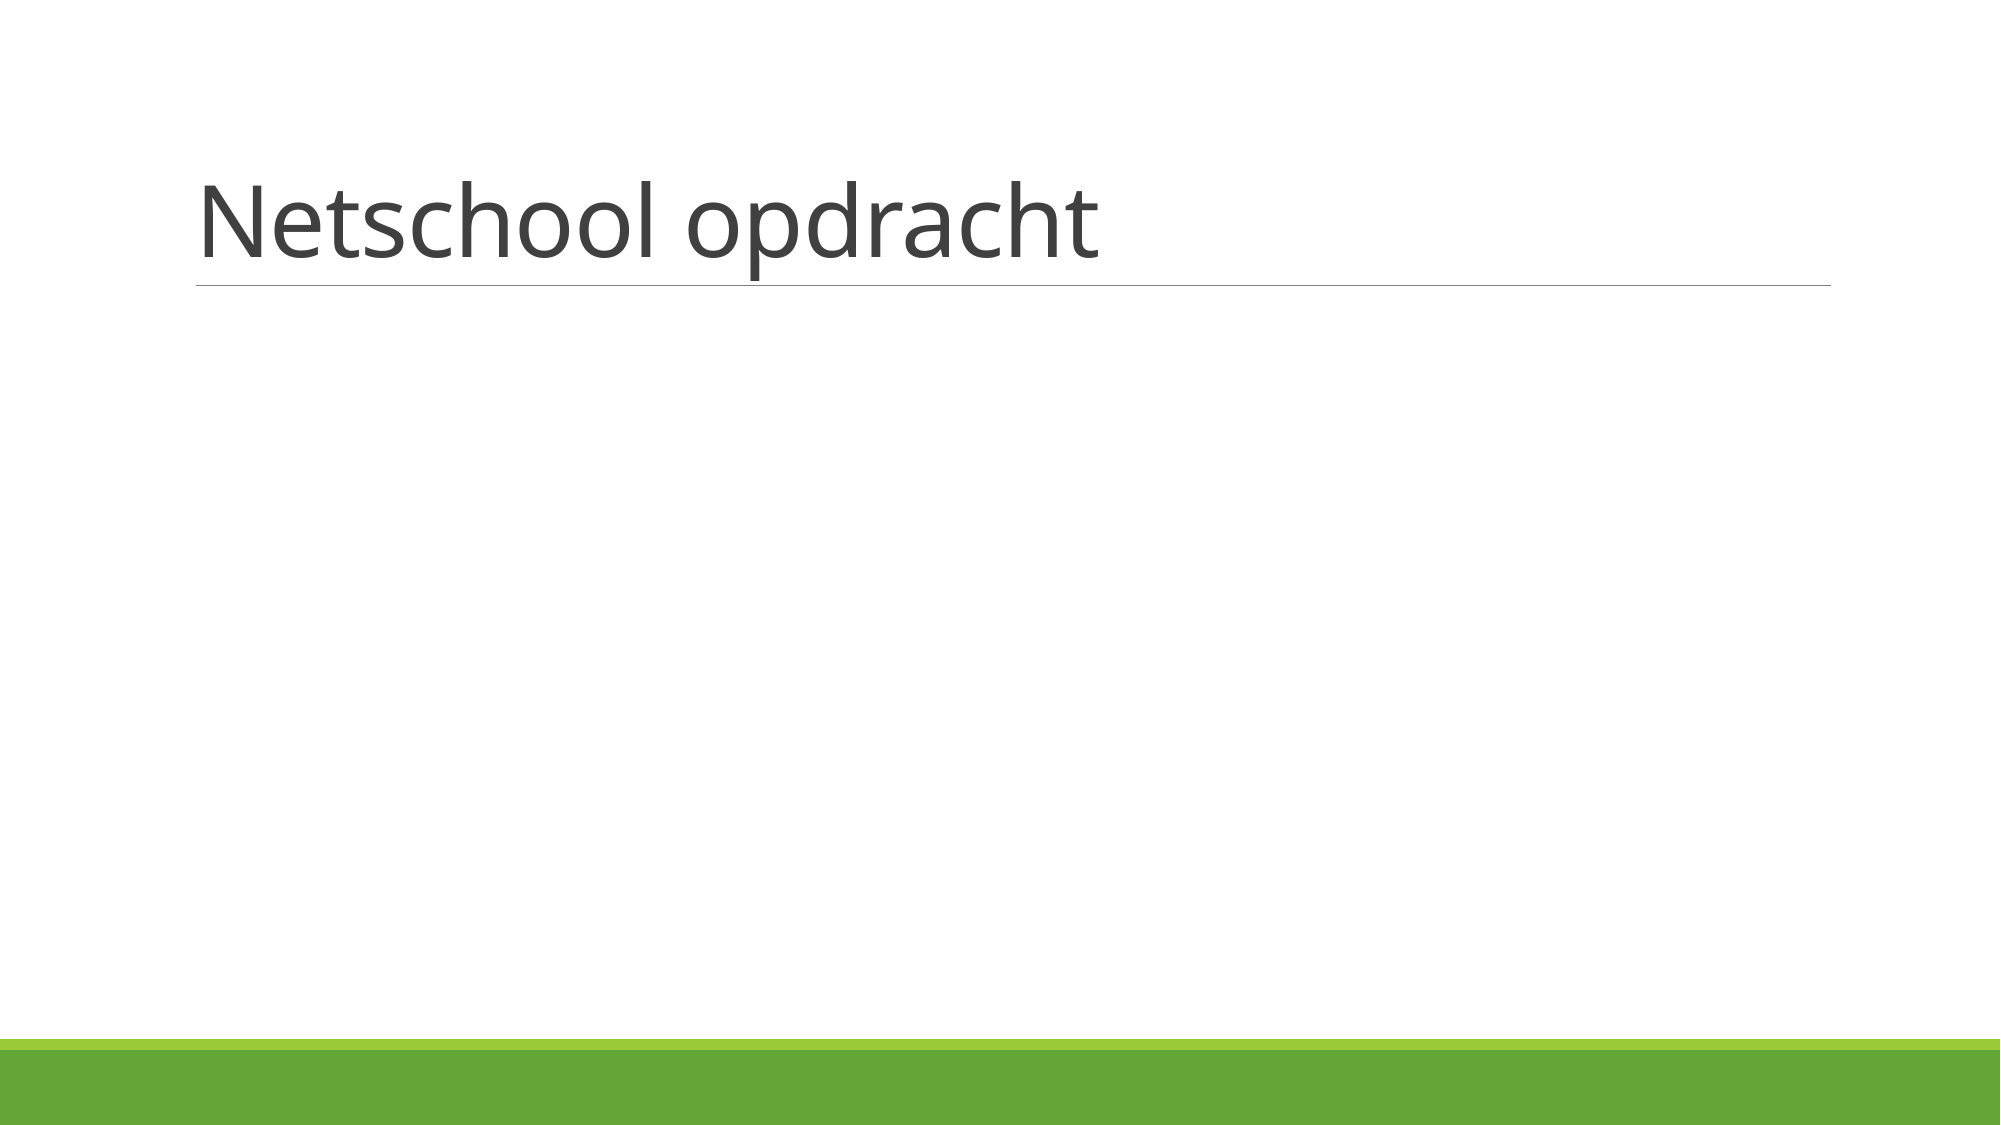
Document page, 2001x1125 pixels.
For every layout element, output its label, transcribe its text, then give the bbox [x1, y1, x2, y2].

title Netschool opdracht [180, 47, 1830, 285]
